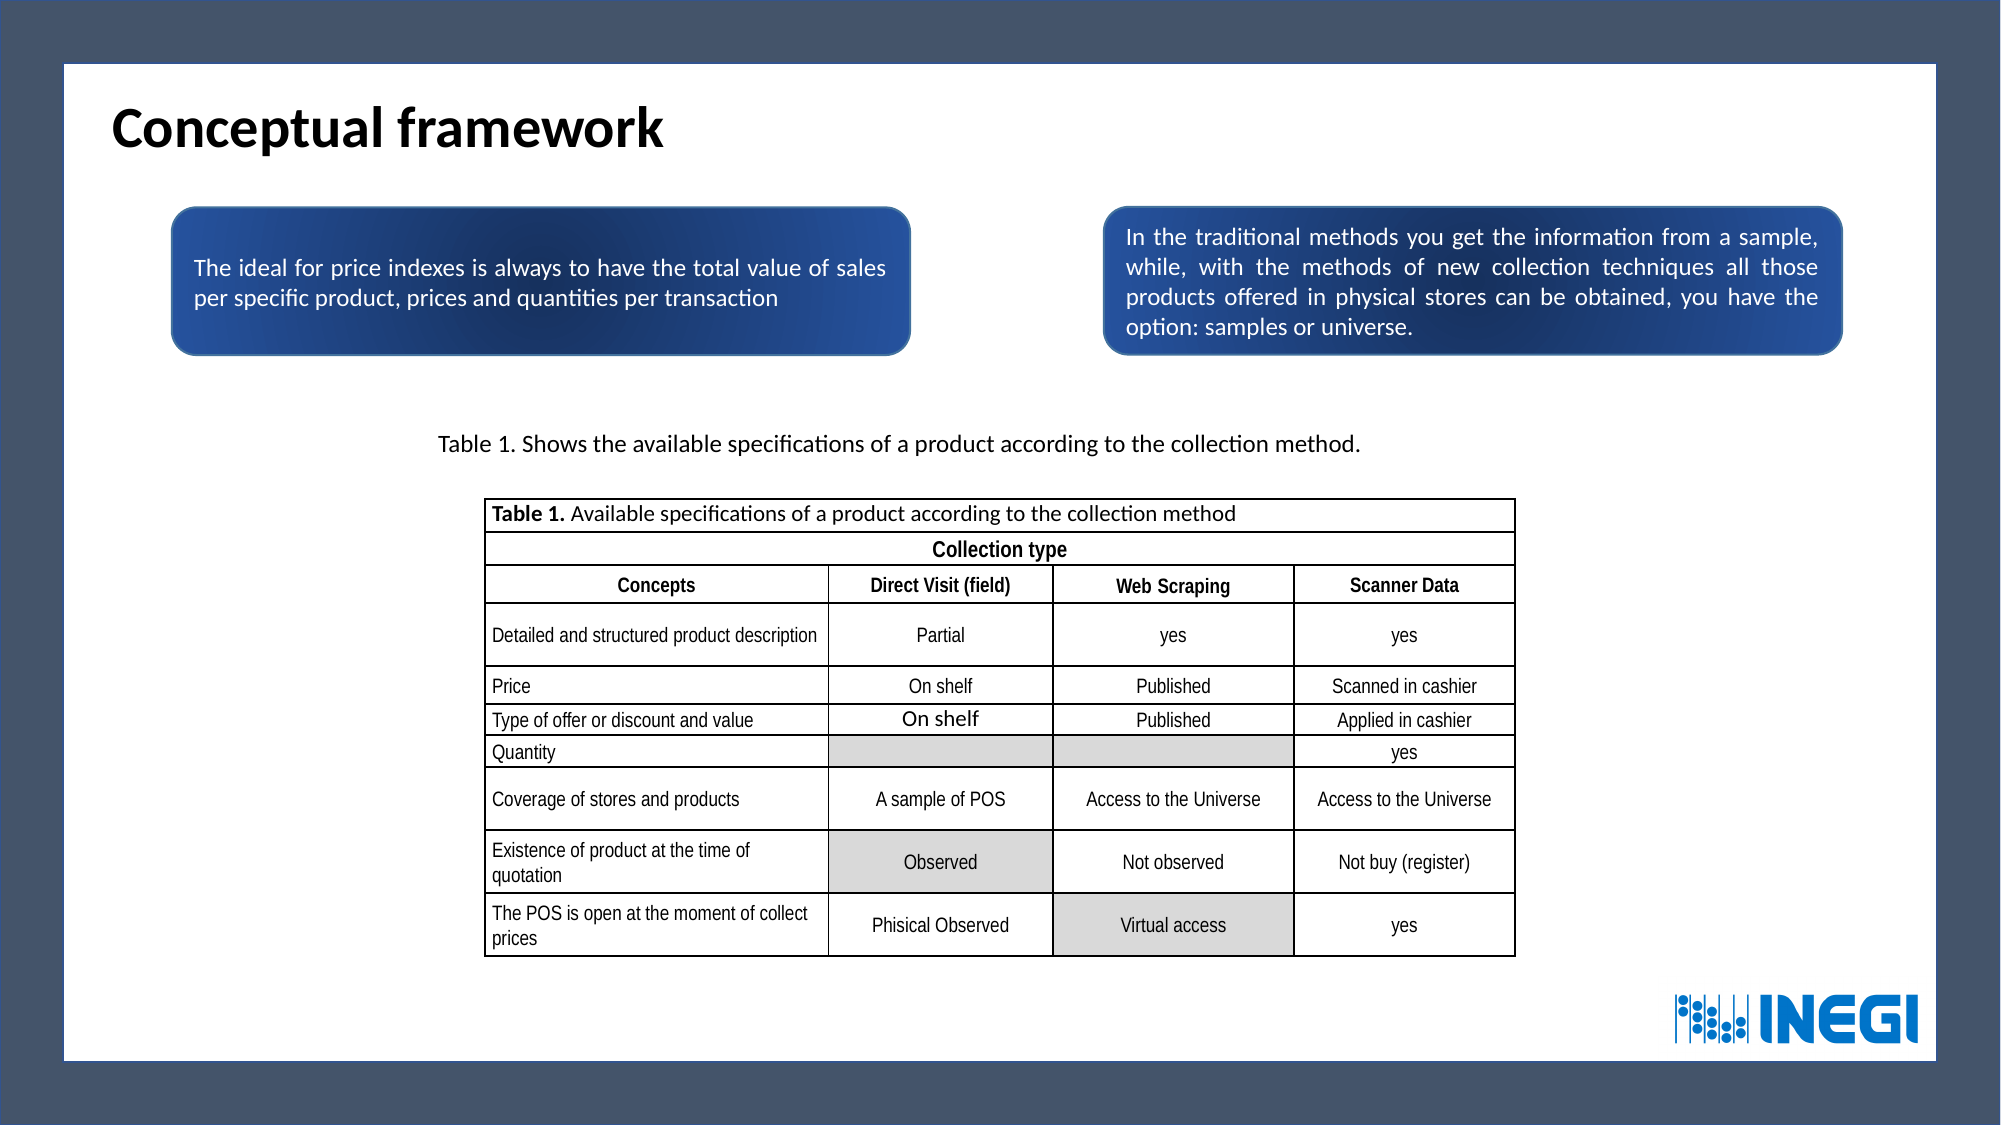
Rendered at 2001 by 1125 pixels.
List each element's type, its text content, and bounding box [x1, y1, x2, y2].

table_cell Price [486, 667, 828, 703]
table_cell Direct Visit (field) [829, 566, 1052, 602]
table_cell Phisical Observed [829, 894, 1052, 955]
text_box The ideal for price indexes is always to have the total value of sales per specific product, prices and quantities per transaction [170, 206, 912, 357]
table_cell Virtual access [1054, 894, 1293, 955]
table_cell yes [1295, 604, 1514, 665]
table_cell Observed [829, 831, 1052, 892]
table_cell The POS is open at the moment of collect prices [486, 894, 828, 955]
table_cell On shelf [829, 705, 1052, 734]
table_cell Web Scraping [1054, 566, 1293, 602]
table_cell [1054, 736, 1293, 766]
table_cell Partial [829, 604, 1052, 665]
table_cell yes [1295, 736, 1514, 766]
table_cell yes [1054, 604, 1293, 665]
table_cell On shelf [829, 667, 1052, 703]
table_cell Access to the Universe [1054, 768, 1293, 829]
table_cell Concepts [486, 566, 828, 602]
table_cell Scanned in cashier [1295, 667, 1514, 703]
table_cell Collection type [486, 533, 1514, 564]
table_cell Not buy (register) [1295, 831, 1514, 892]
table_cell yes [1295, 894, 1514, 955]
text_box In the traditional methods you get the information from a sample, while, with the methods of new collection techniques all those products offered in physical stores can be obtained, you have the option: samples or universe. [1102, 205, 1844, 356]
table_cell Published [1054, 705, 1293, 734]
table_cell Coverage of stores and products [486, 768, 828, 829]
table_cell Type of offer or discount and value [486, 705, 828, 734]
table_header Table 1. Available specifications of a product according to the collection method [486, 500, 1514, 531]
table_cell Applied in cashier [1295, 705, 1514, 734]
table_cell Access to the Universe [1295, 768, 1514, 829]
picture [1658, 976, 1936, 1060]
table_cell Existence of product at the time of quotation [486, 831, 828, 892]
text_box Conceptual framework [97, 82, 680, 167]
table_cell [829, 736, 1052, 766]
text_box Table 1. Shows the available specifications of a product according to the collection method. [290, 420, 1512, 465]
table_cell Not observed [1054, 831, 1293, 892]
slide_number 3 [1412, 1042, 1863, 1103]
table_cell Published [1054, 667, 1293, 703]
table_cell A sample of POS [829, 768, 1052, 829]
table_cell Detailed and structured product description [486, 604, 828, 665]
table_cell Quantity [486, 736, 828, 766]
table_cell Scanner Data [1295, 566, 1514, 602]
